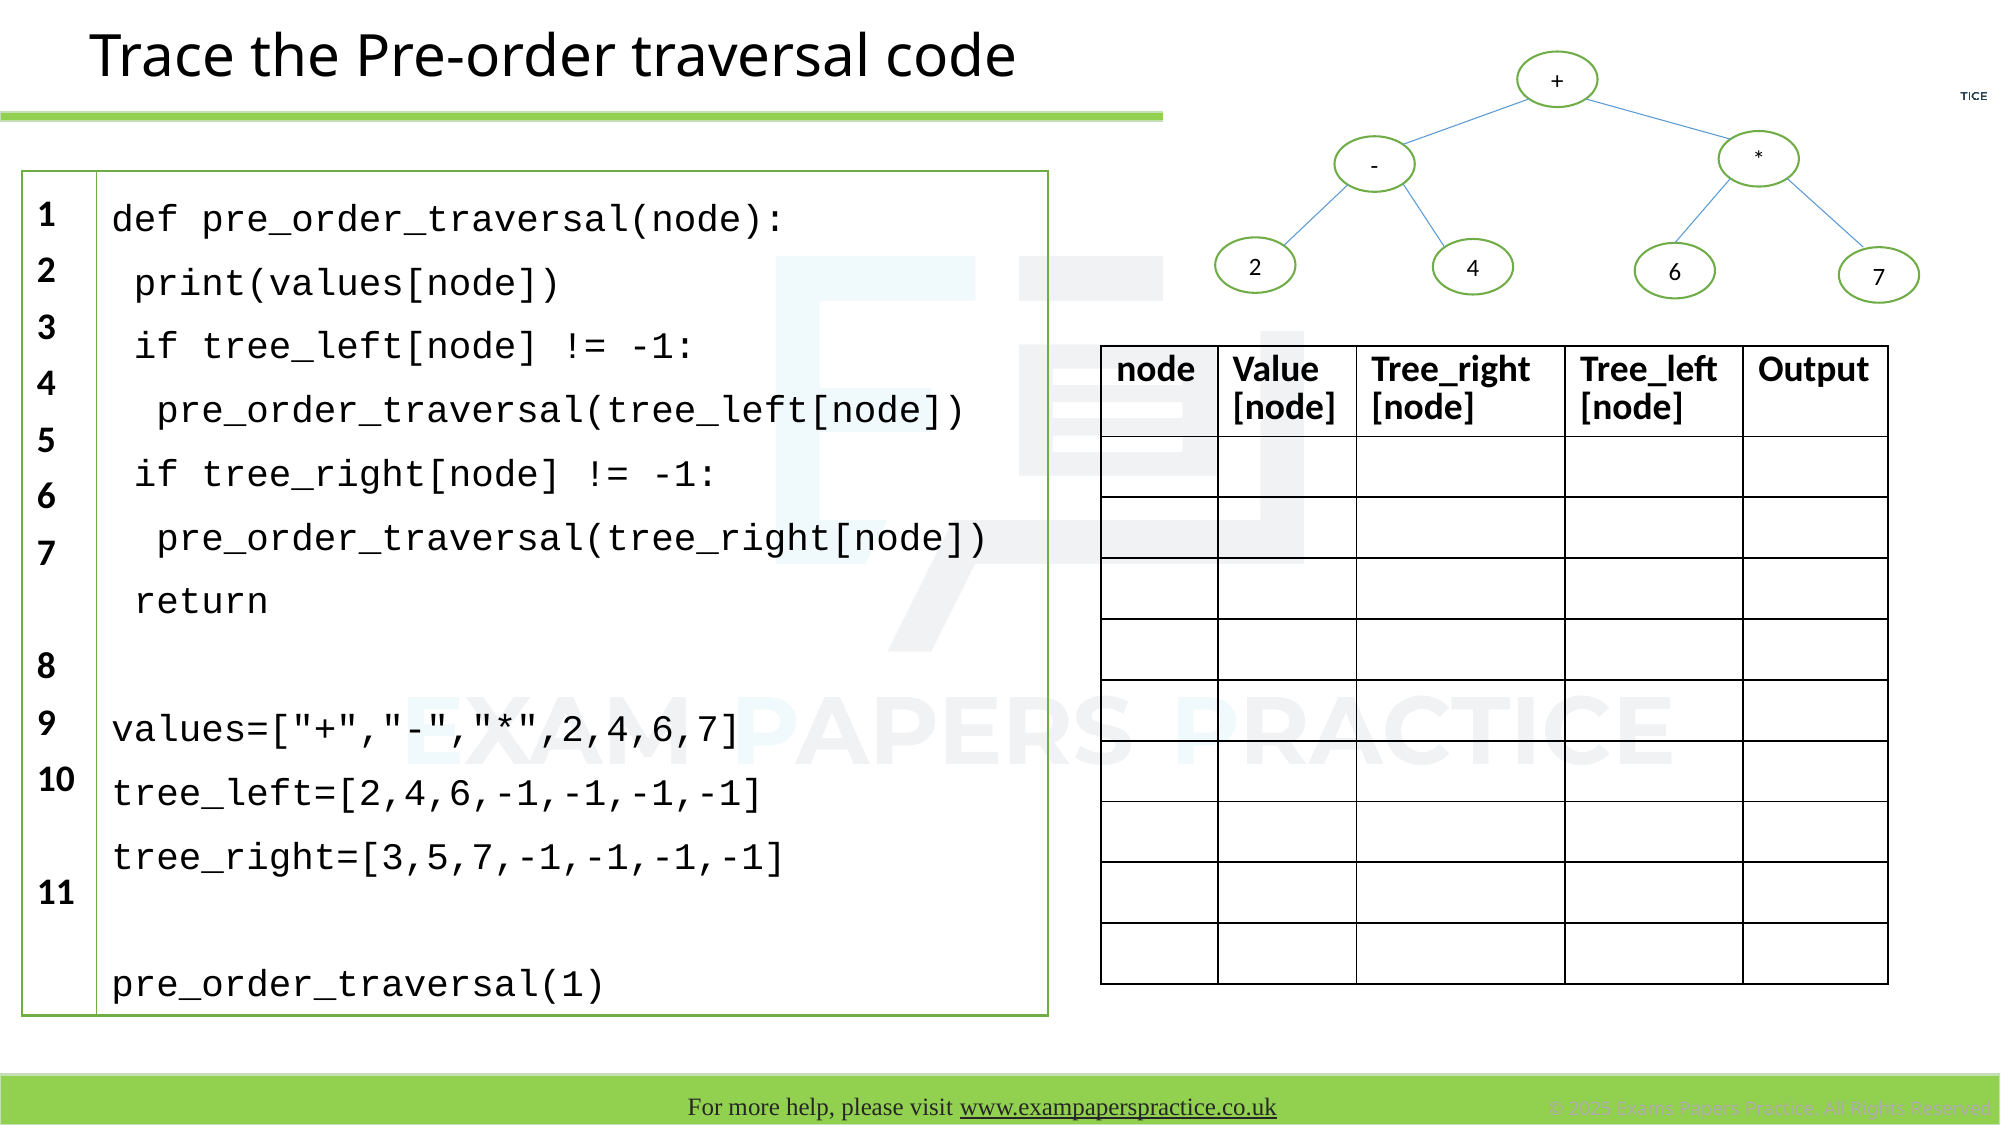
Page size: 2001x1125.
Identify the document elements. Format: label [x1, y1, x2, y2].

table_cell [1744, 498, 1887, 557]
table_cell [1566, 863, 1742, 922]
text_box [1164, 36, 1960, 331]
table_cell [1566, 742, 1742, 801]
table_header [1102, 347, 1217, 436]
table_cell [1102, 620, 1217, 679]
table_cell [1744, 681, 1887, 740]
table_cell [1744, 559, 1887, 618]
table_header [1566, 347, 1742, 436]
table_cell [1219, 924, 1356, 983]
table_cell [1102, 863, 1217, 922]
title [74, 0, 1044, 167]
table_cell [1357, 620, 1564, 679]
table_cell [1566, 620, 1742, 679]
table_cell [1357, 681, 1564, 740]
table_cell [1102, 498, 1217, 557]
table_cell [1566, 924, 1742, 983]
table_header [97, 172, 1047, 1014]
table_header [1744, 347, 1887, 436]
table_cell [1566, 498, 1742, 557]
table_cell [1102, 742, 1217, 801]
table_cell [1357, 802, 1564, 861]
table_cell [1219, 498, 1356, 557]
table_cell [1357, 924, 1564, 983]
table_cell [1102, 802, 1217, 861]
table_cell [1566, 559, 1742, 618]
table_cell [1219, 681, 1356, 740]
table_cell [1566, 681, 1742, 740]
table_cell [1744, 620, 1887, 679]
table_cell [1744, 802, 1887, 861]
table_cell [1219, 742, 1356, 801]
table_cell [1744, 437, 1887, 496]
table_cell [1566, 802, 1742, 861]
table_cell [1357, 437, 1564, 496]
table_cell [1744, 863, 1887, 922]
table_cell [1219, 620, 1356, 679]
table_cell [1357, 863, 1564, 922]
table_cell [1219, 437, 1356, 496]
table_header [23, 172, 96, 1014]
table_header [1219, 347, 1356, 436]
table_cell [1357, 559, 1564, 618]
table_cell [1102, 924, 1217, 983]
table_cell [1357, 498, 1564, 557]
table_cell [1102, 437, 1217, 496]
table_cell [1102, 681, 1217, 740]
table_cell [1102, 559, 1217, 618]
table_cell [1744, 742, 1887, 801]
table_cell [1566, 437, 1742, 496]
table_header [1357, 347, 1564, 436]
table_cell [1357, 742, 1564, 801]
table_cell [1219, 863, 1356, 922]
table_cell [1744, 924, 1887, 983]
table_cell [1219, 802, 1356, 861]
table_cell [1219, 559, 1356, 618]
